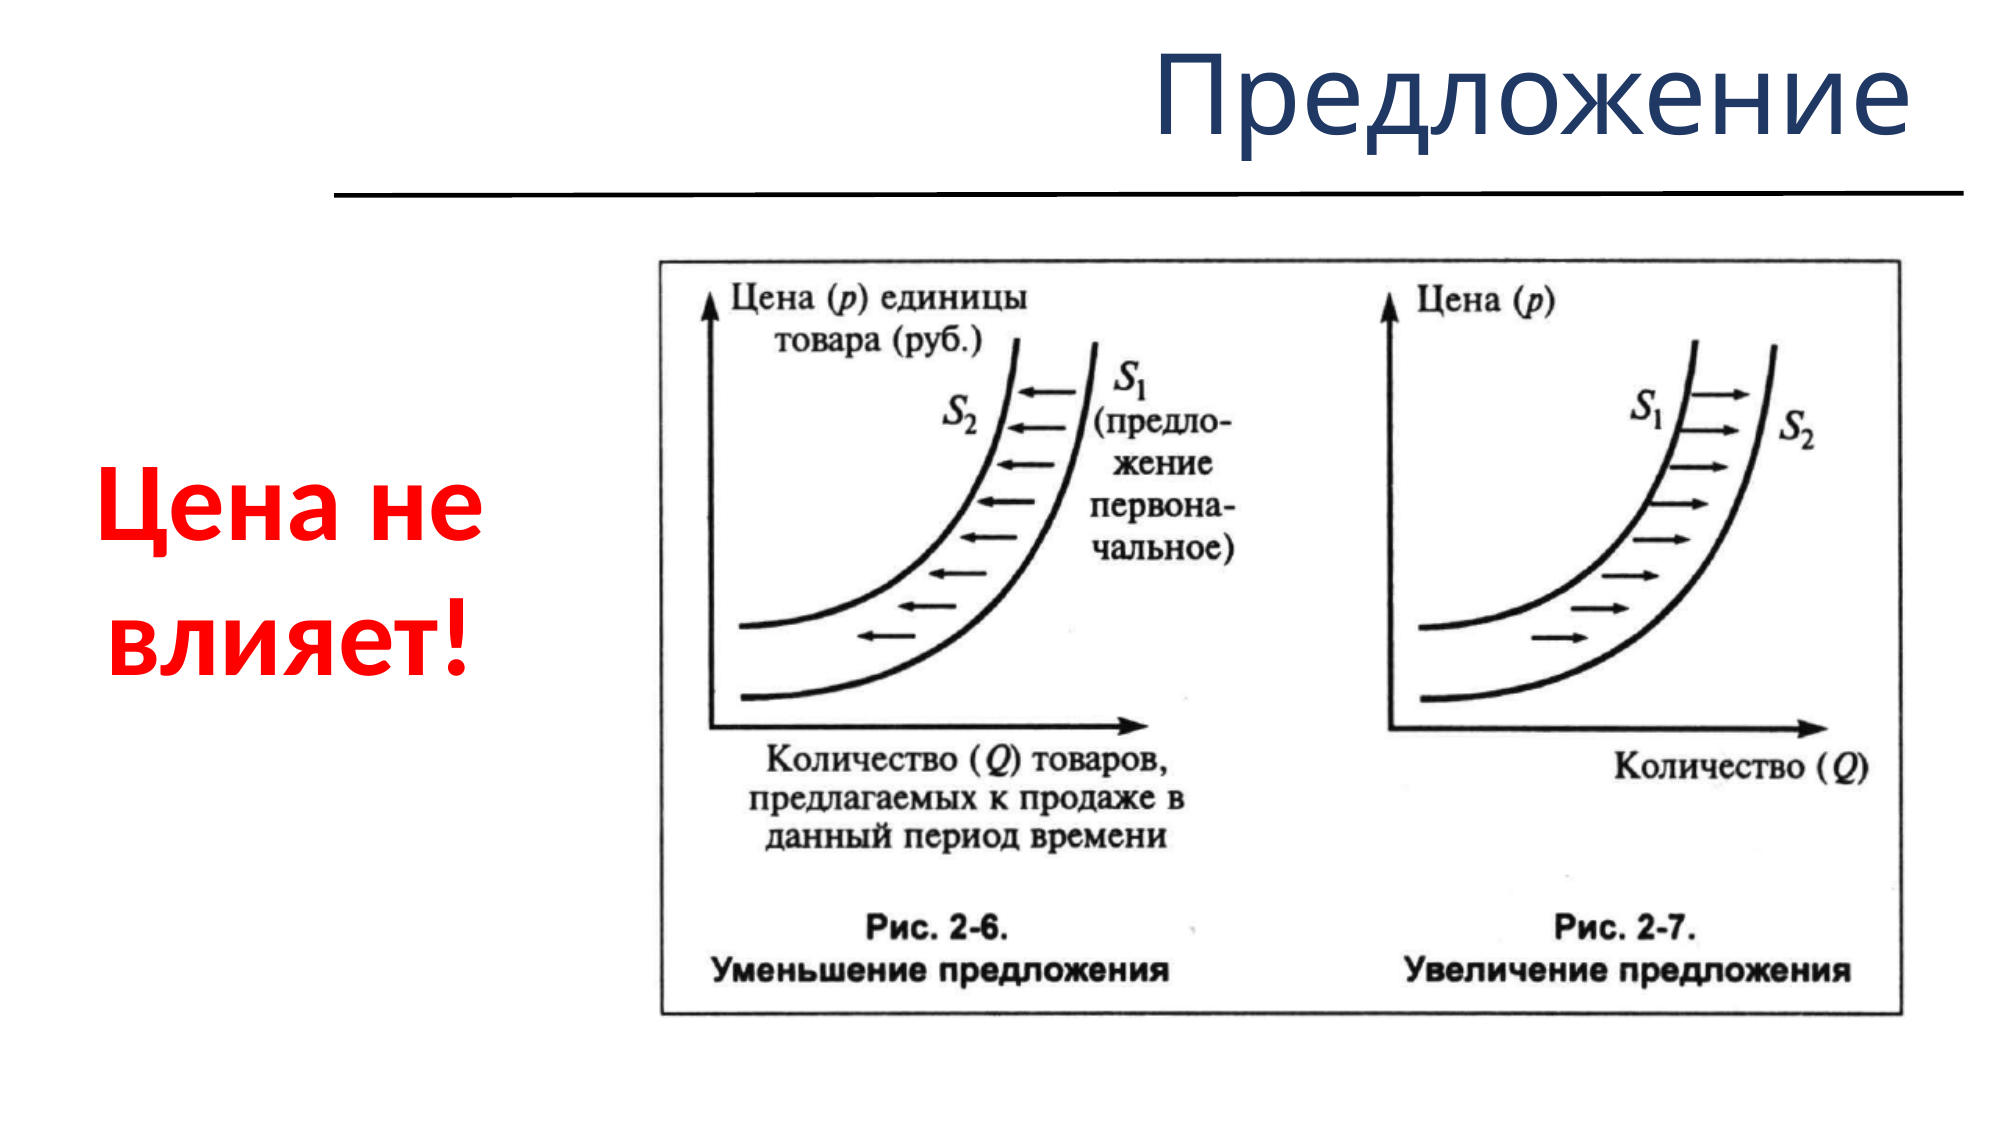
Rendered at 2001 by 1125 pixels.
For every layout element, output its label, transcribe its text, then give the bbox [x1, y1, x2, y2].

picture [594, 242, 1964, 1033]
text_box Предложение [802, 0, 1930, 192]
text_box Цена не влияет! [42, 420, 538, 706]
